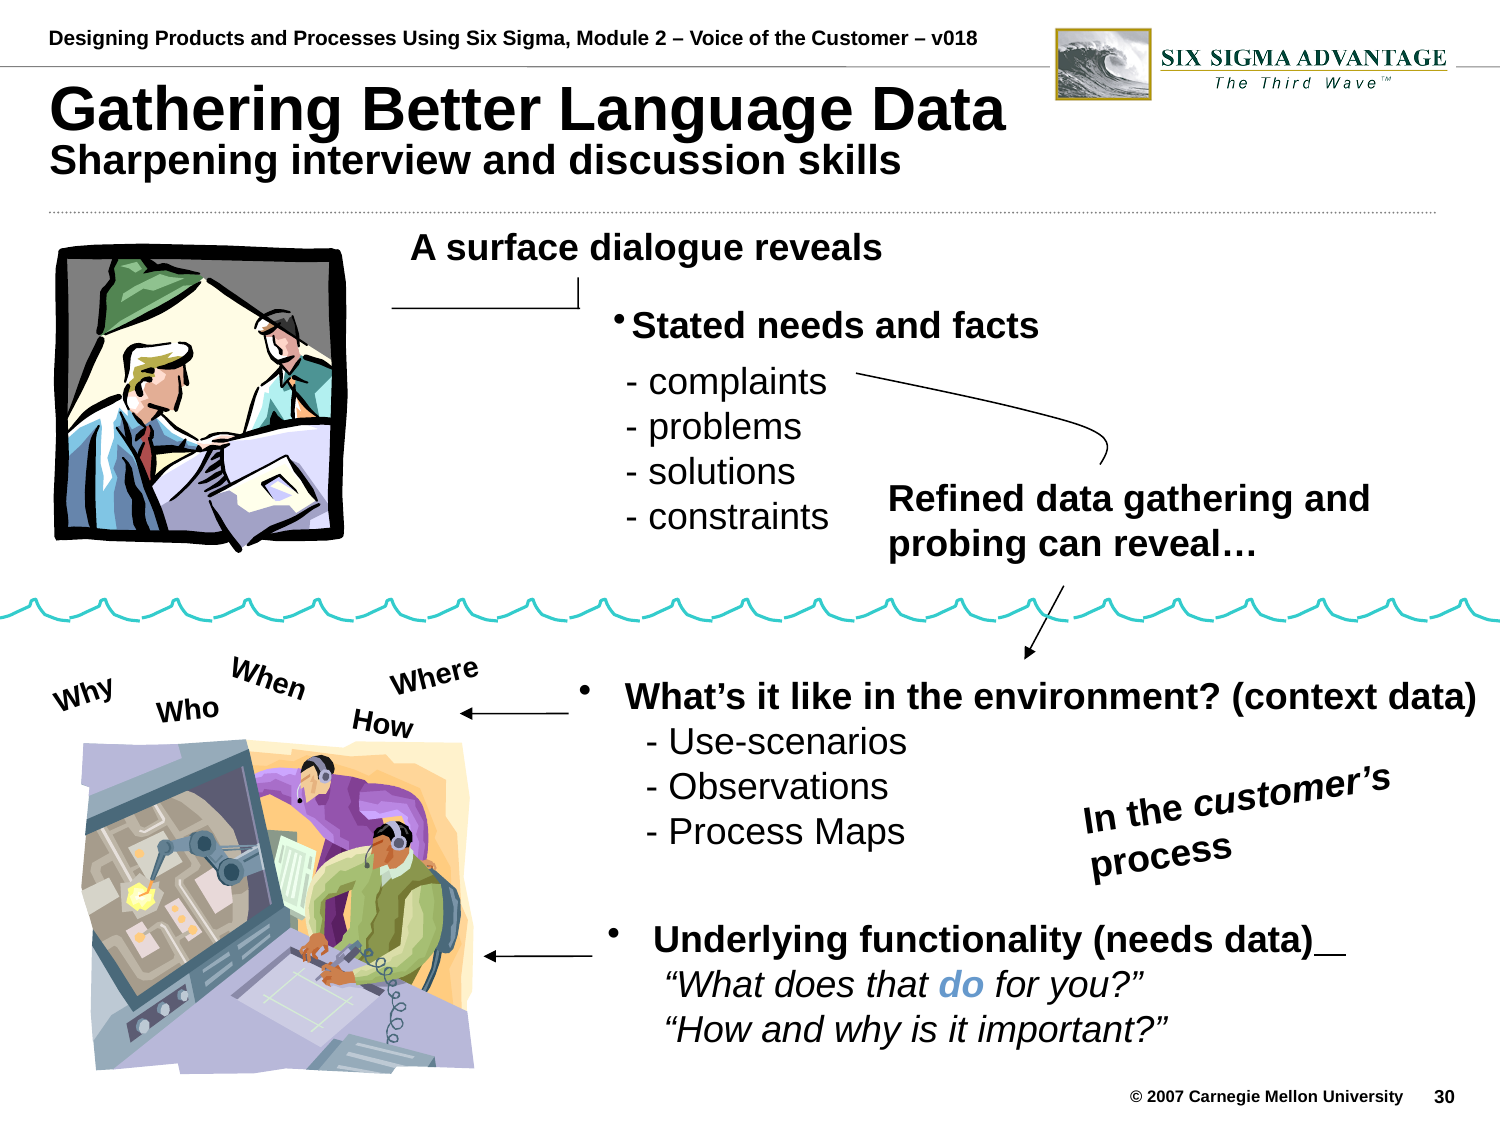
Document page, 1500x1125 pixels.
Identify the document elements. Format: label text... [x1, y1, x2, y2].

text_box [589, 293, 1205, 371]
picture [1049, 24, 1456, 104]
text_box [0, 372, 1500, 660]
picture [53, 241, 351, 372]
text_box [483, 759, 1500, 1059]
text_box A surface dialogue reveals [395, 215, 1500, 276]
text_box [18, 668, 1500, 1080]
title Gathering Better Language Data Sharpening interview and discussion skills [34, 74, 1290, 190]
